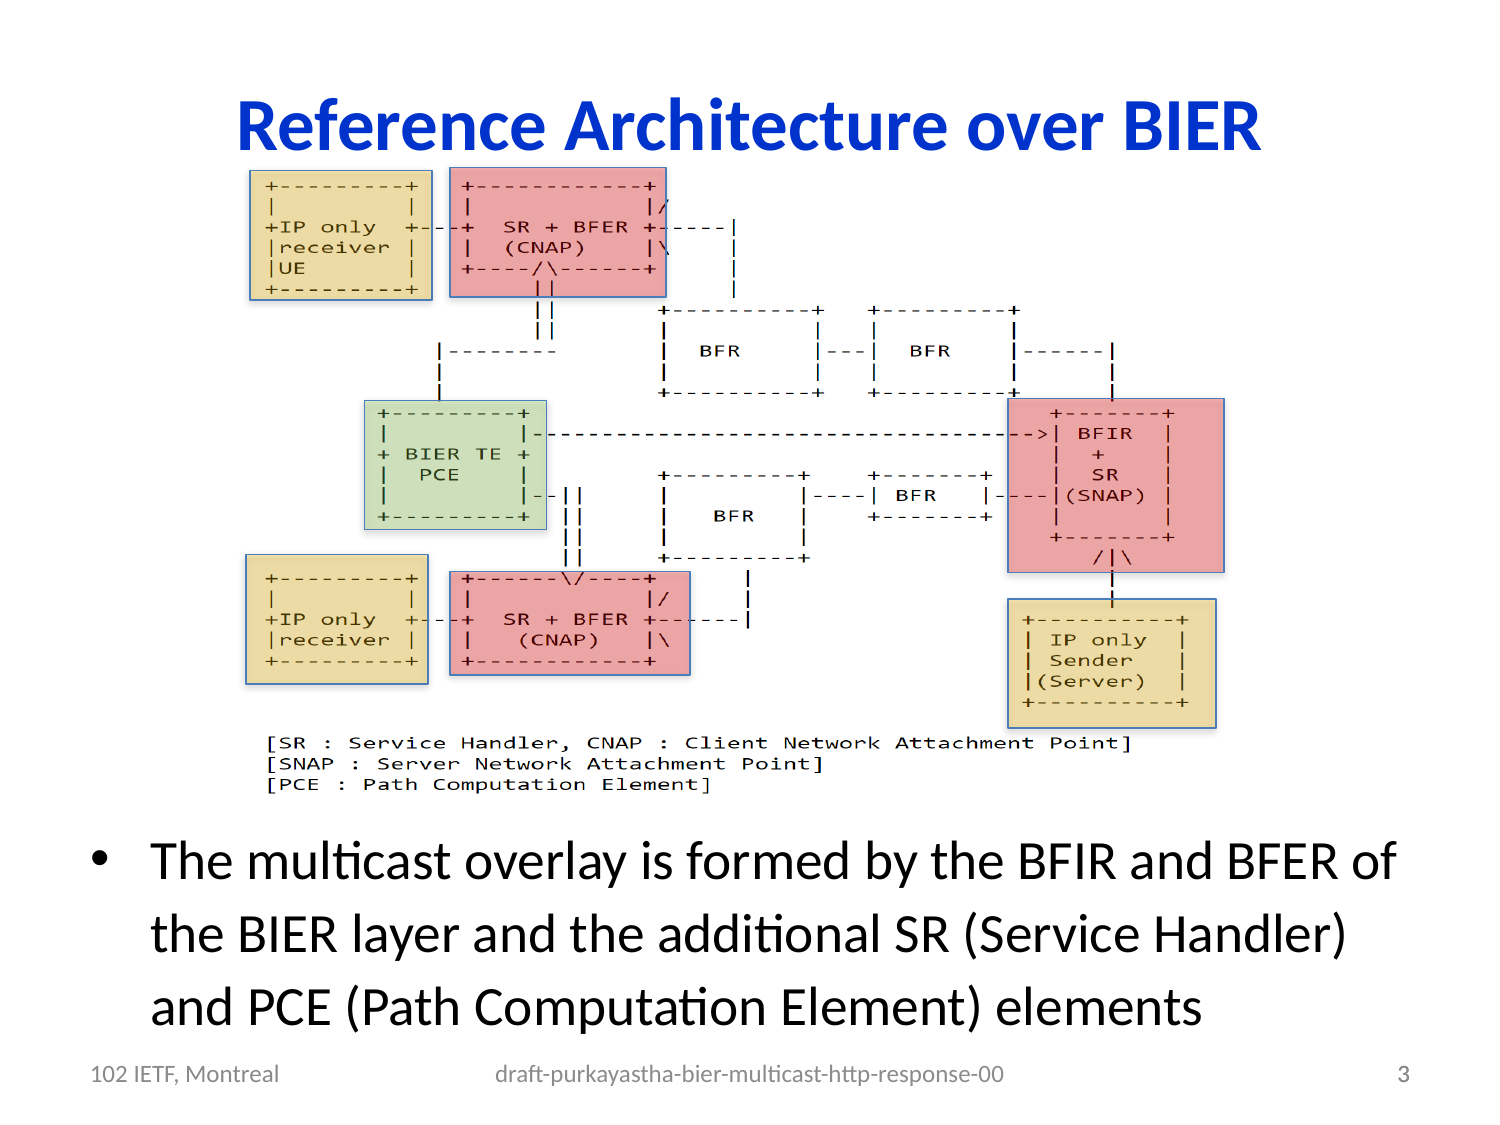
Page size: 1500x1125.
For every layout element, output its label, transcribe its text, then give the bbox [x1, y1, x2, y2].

list The multicast overlay is formed by the BFIR and BFER of the BIER layer and the additional SR (Service Handler) and PCE (Path Computation Element) elements [75, 810, 1425, 1047]
picture [245, 173, 1209, 803]
text_box [1213, 398, 1225, 573]
text_box [1213, 598, 1217, 729]
title Reference Architecture over BIER [75, 45, 1425, 197]
slide_number 3 [1074, 1042, 1425, 1103]
text_box [449, 167, 667, 172]
text_box 102 IETF, Montreal [75, 1042, 425, 1103]
footer draft-purkayastha-bier-multicast-http-response-00 [450, 1042, 1050, 1103]
